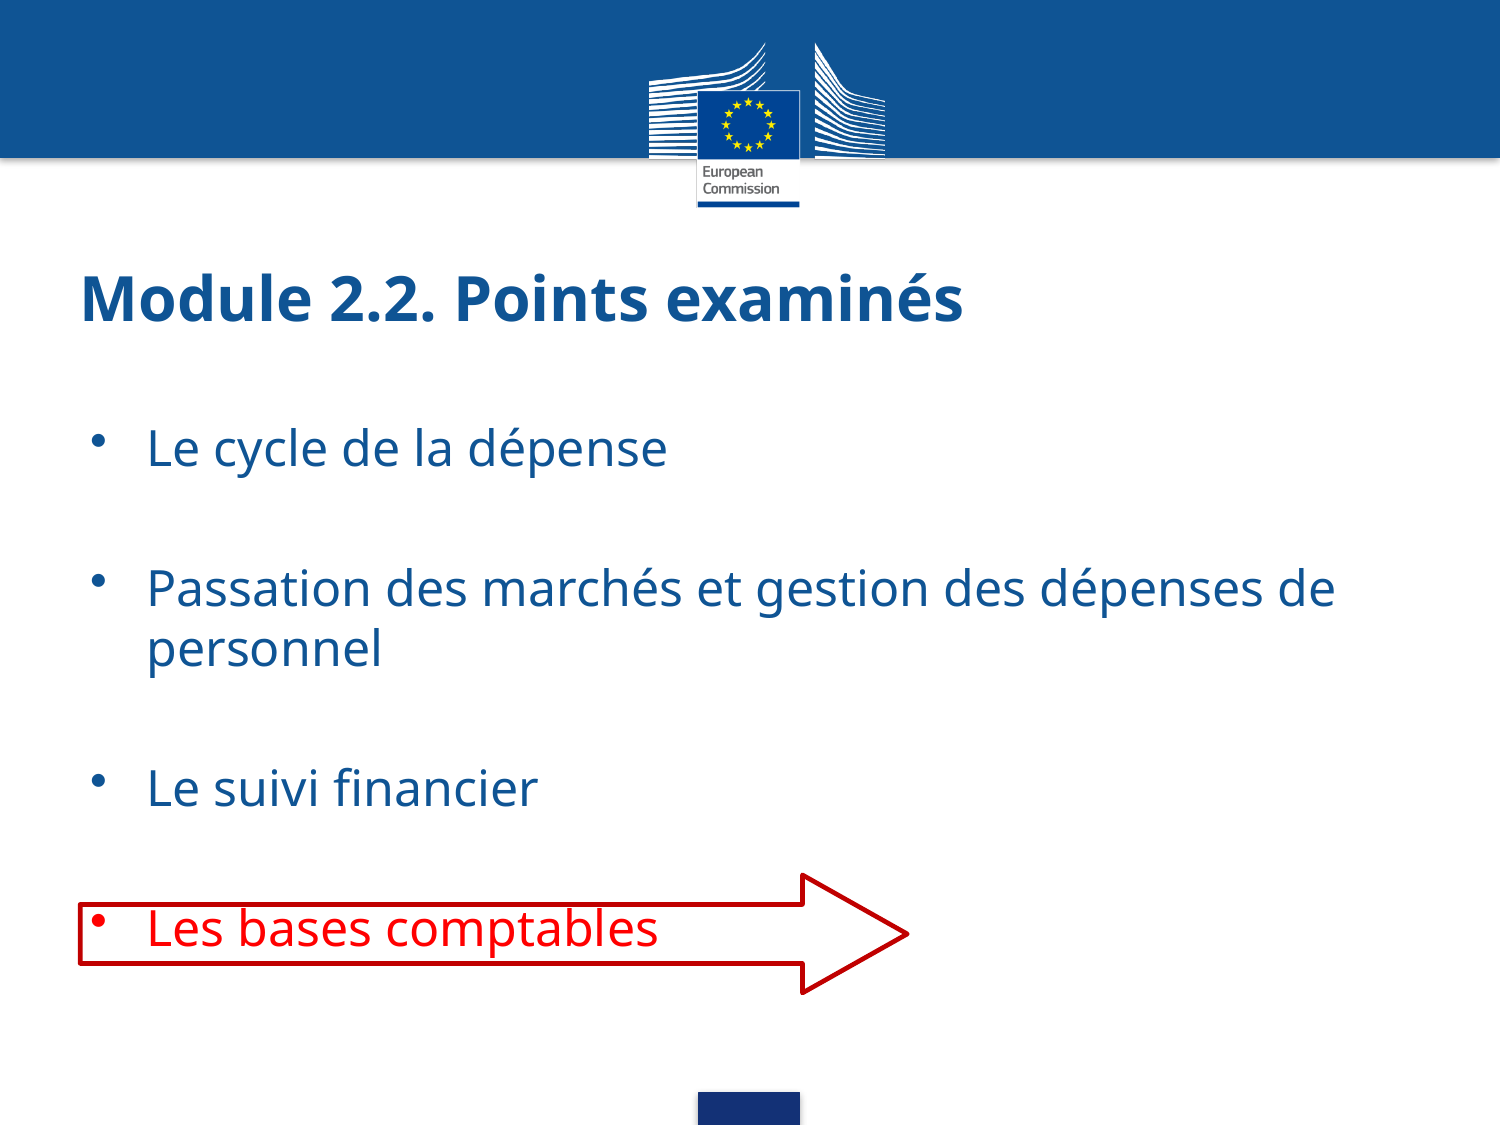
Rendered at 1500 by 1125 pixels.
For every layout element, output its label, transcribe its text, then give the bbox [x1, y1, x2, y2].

text_box [123, 408, 751, 480]
picture [649, 42, 885, 208]
title Module 2.2. Points examinés [64, 219, 1416, 374]
text_box [80, 874, 908, 993]
list Le cycle de la dépense Passation des marchés et gestion des dépenses de personnel Le suivi financier Les bases comptables [74, 408, 1426, 988]
